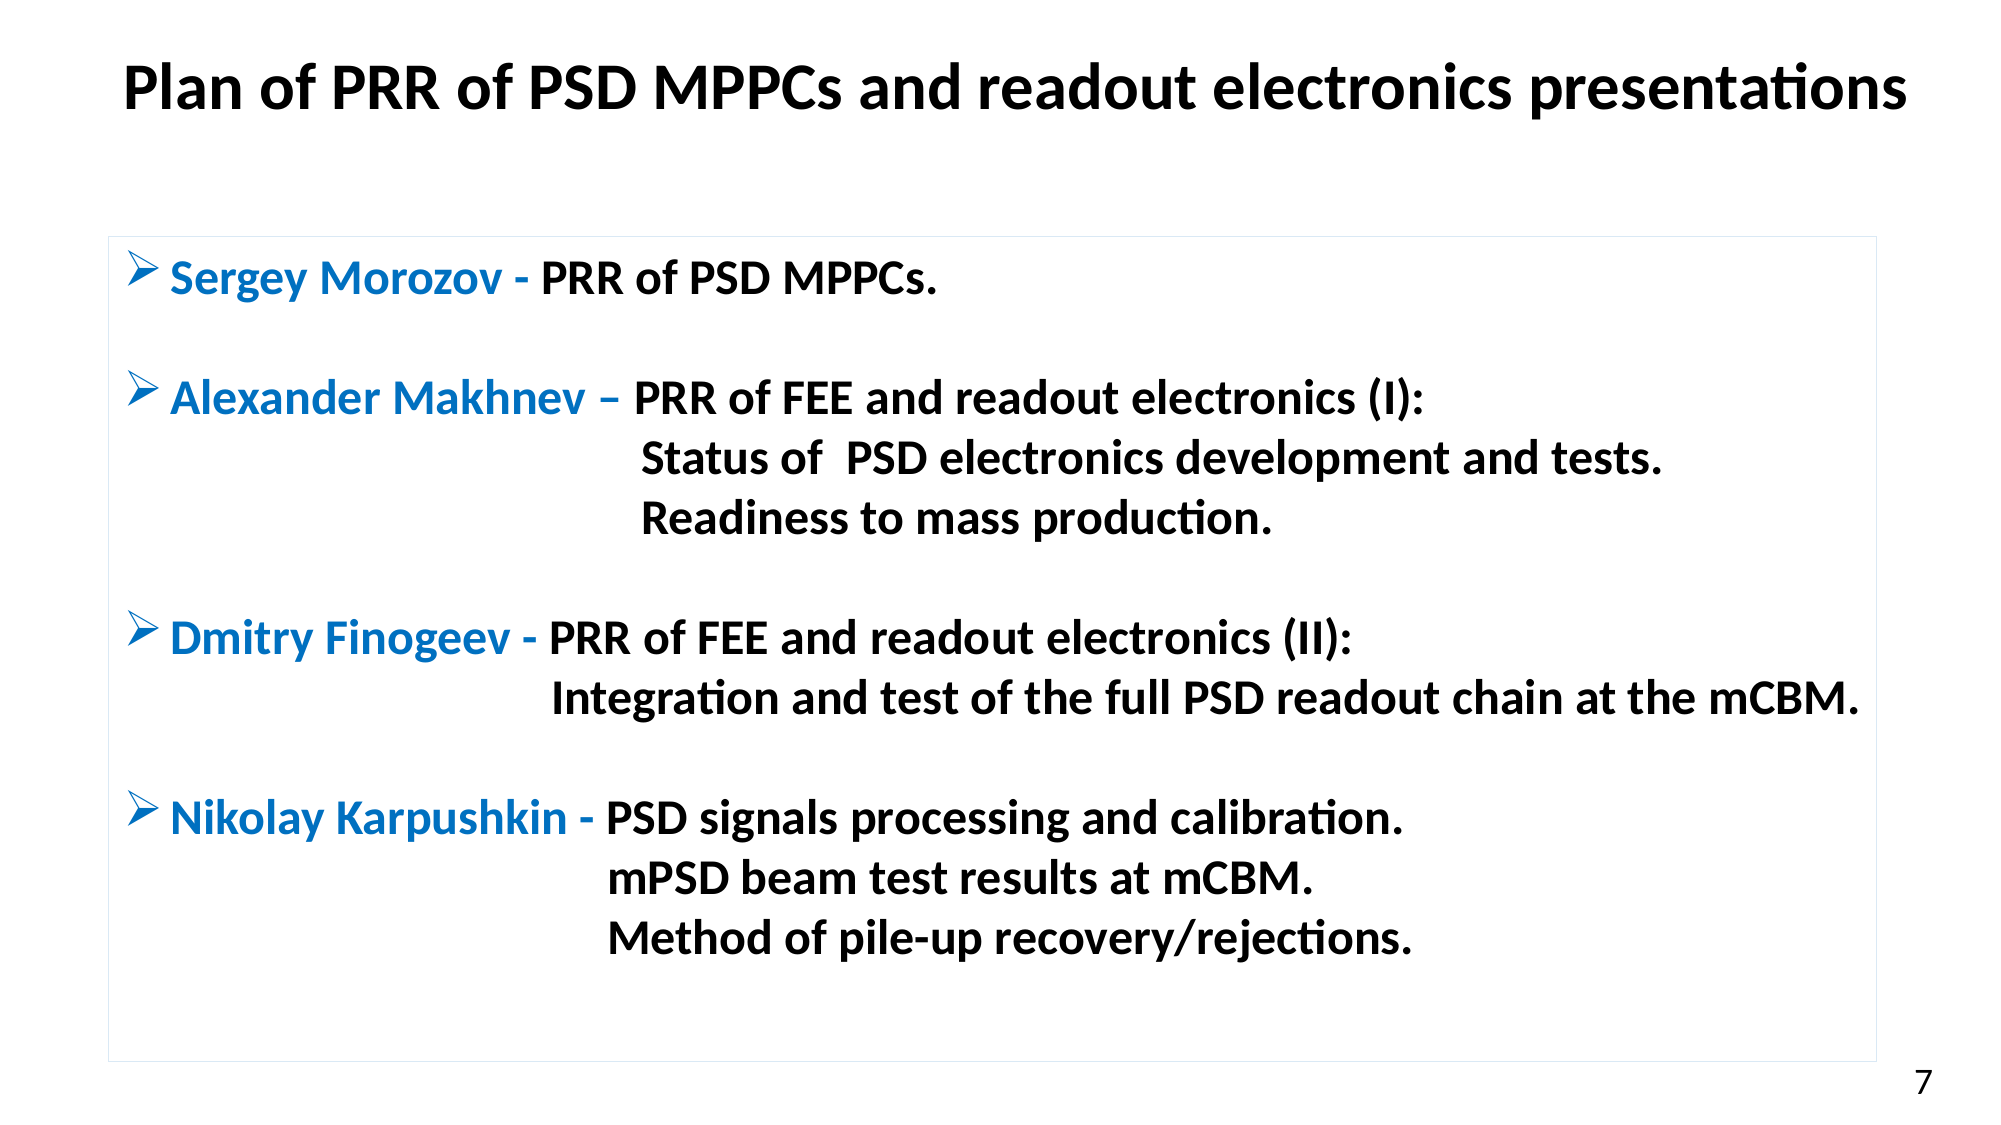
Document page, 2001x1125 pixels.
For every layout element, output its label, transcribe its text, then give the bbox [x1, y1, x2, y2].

text_box 7 [1537, 1053, 1948, 1105]
text_box Plan of PRR of PSD MPPCs and readout electronics presentations [108, 35, 1940, 130]
text_box Sergey Morozov - PRR of PSD MPPCs. Alexander Makhnev – PRR of FEE and readout electronics (I): Status of PSD electronics development and tests. Readiness to mass production. Dmitry Finogeev - PRR of FEE and readout electronics (II): Integration and test of the full PSD readout chain at the mCBM. Nikolay Karpushkin - PSD signals processing and calibration. mPSD beam test results at mCBM. Method of pile-up recovery/rejections. [108, 236, 1877, 1062]
